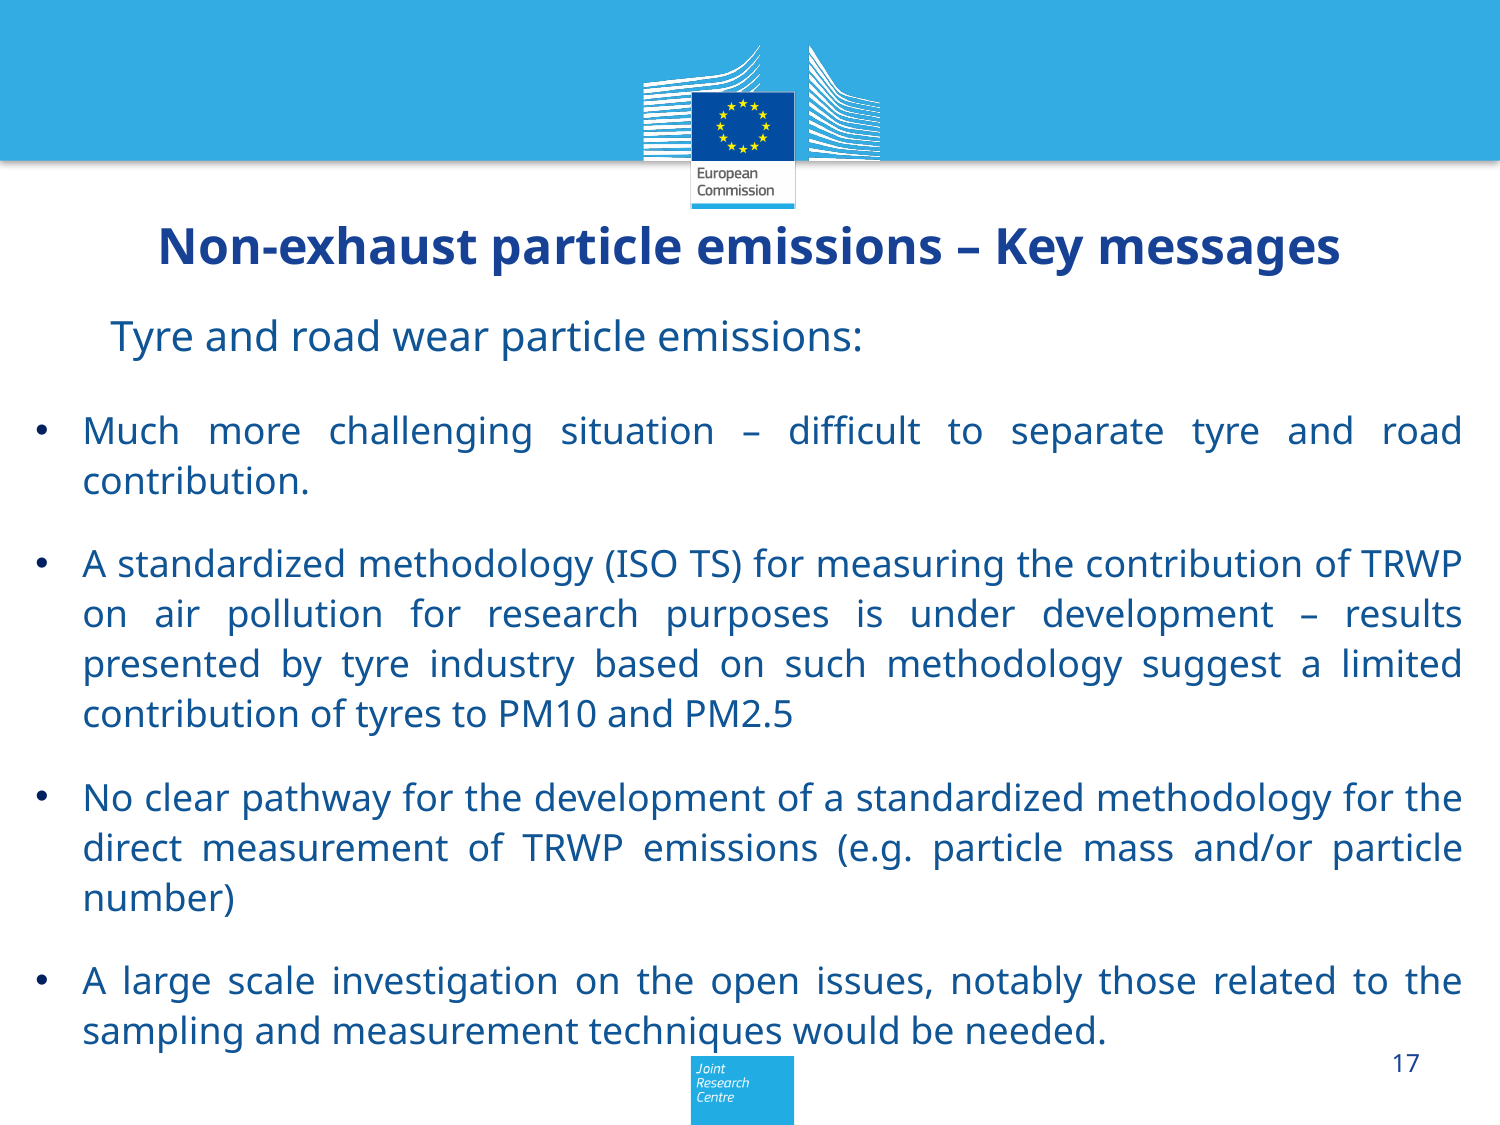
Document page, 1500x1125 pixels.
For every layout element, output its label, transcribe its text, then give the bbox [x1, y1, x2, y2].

text_box Non-exhaust particle emissions – Key messages [20, 196, 1480, 294]
text_box Tyre and road wear particle emissions: Much more challenging situation – difficult to separate tyre and road contribution. A standardized methodology (ISO TS) for measuring the contribution of TRWP on air pollution for research purposes is under development – results presented by tyre industry based on such methodology suggest a limited contribution of tyres to PM10 and PM2.5 No clear pathway for the development of a standardized methodology for the direct measurement of TRWP emissions (e.g. particle mass and/or particle number) A large scale investigation on the open issues, notably those related to the sampling and measurement techniques would be needed. [20, 302, 1480, 1060]
